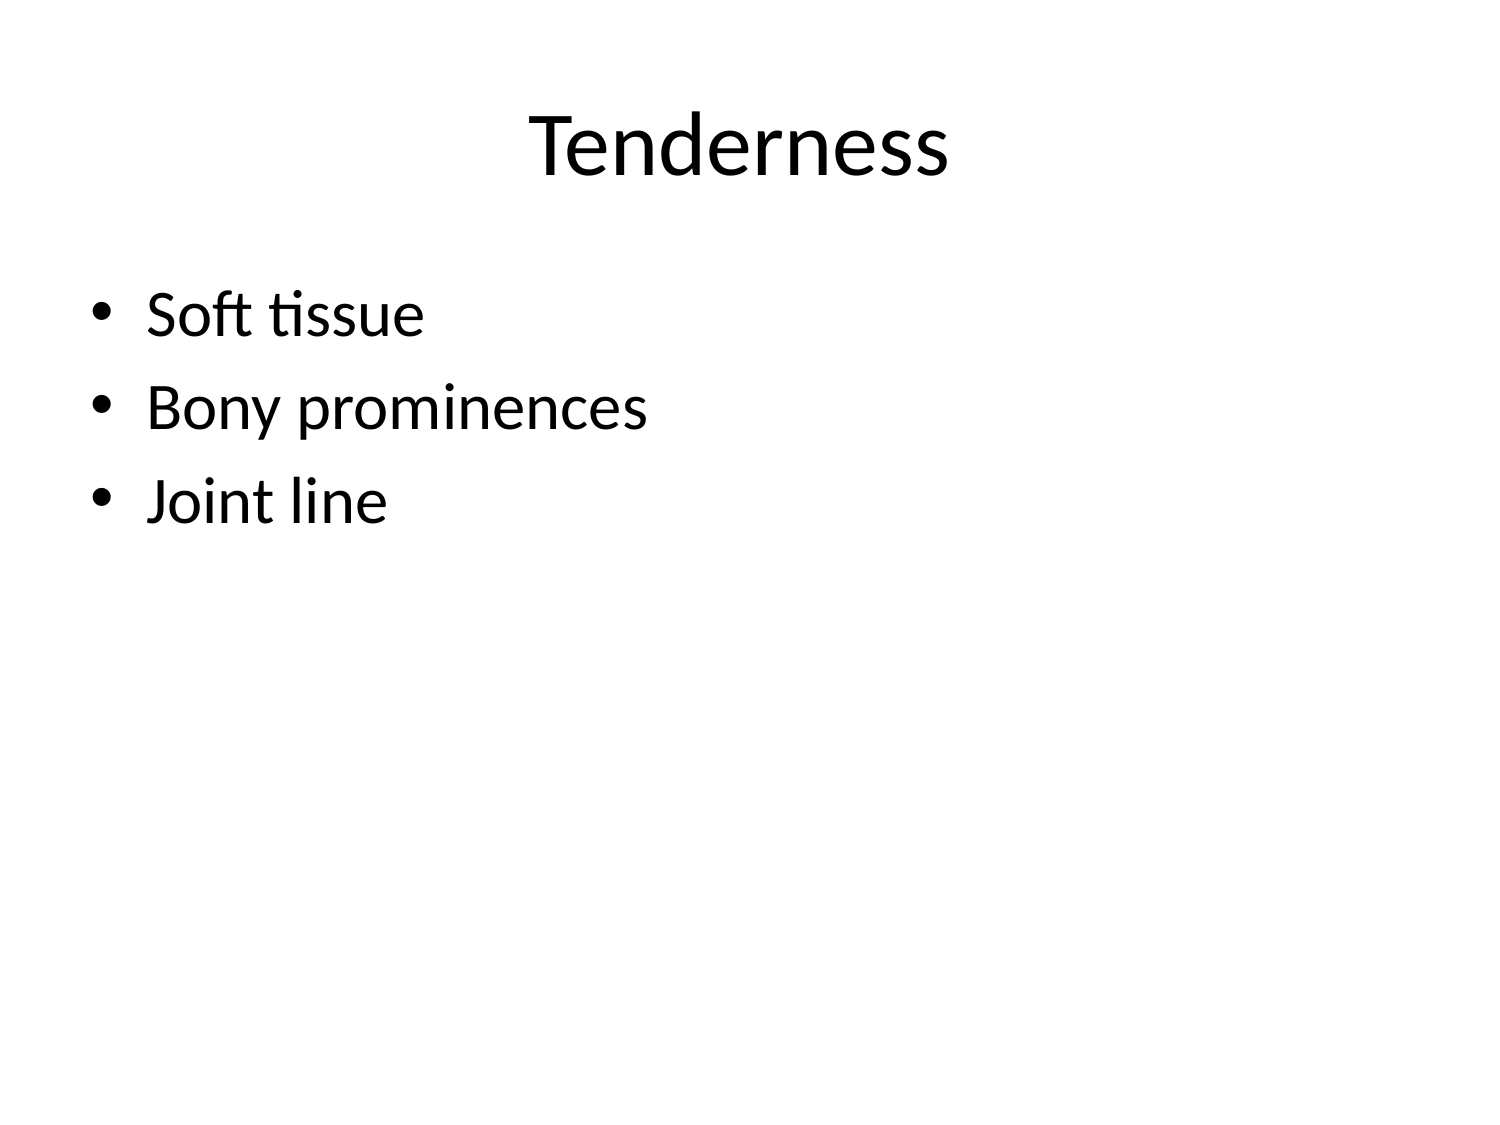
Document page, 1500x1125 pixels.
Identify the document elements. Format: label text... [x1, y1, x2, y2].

title Tenderness [75, 45, 1425, 233]
list Soft tissue Bony prominences Joint line [75, 262, 1425, 1005]
